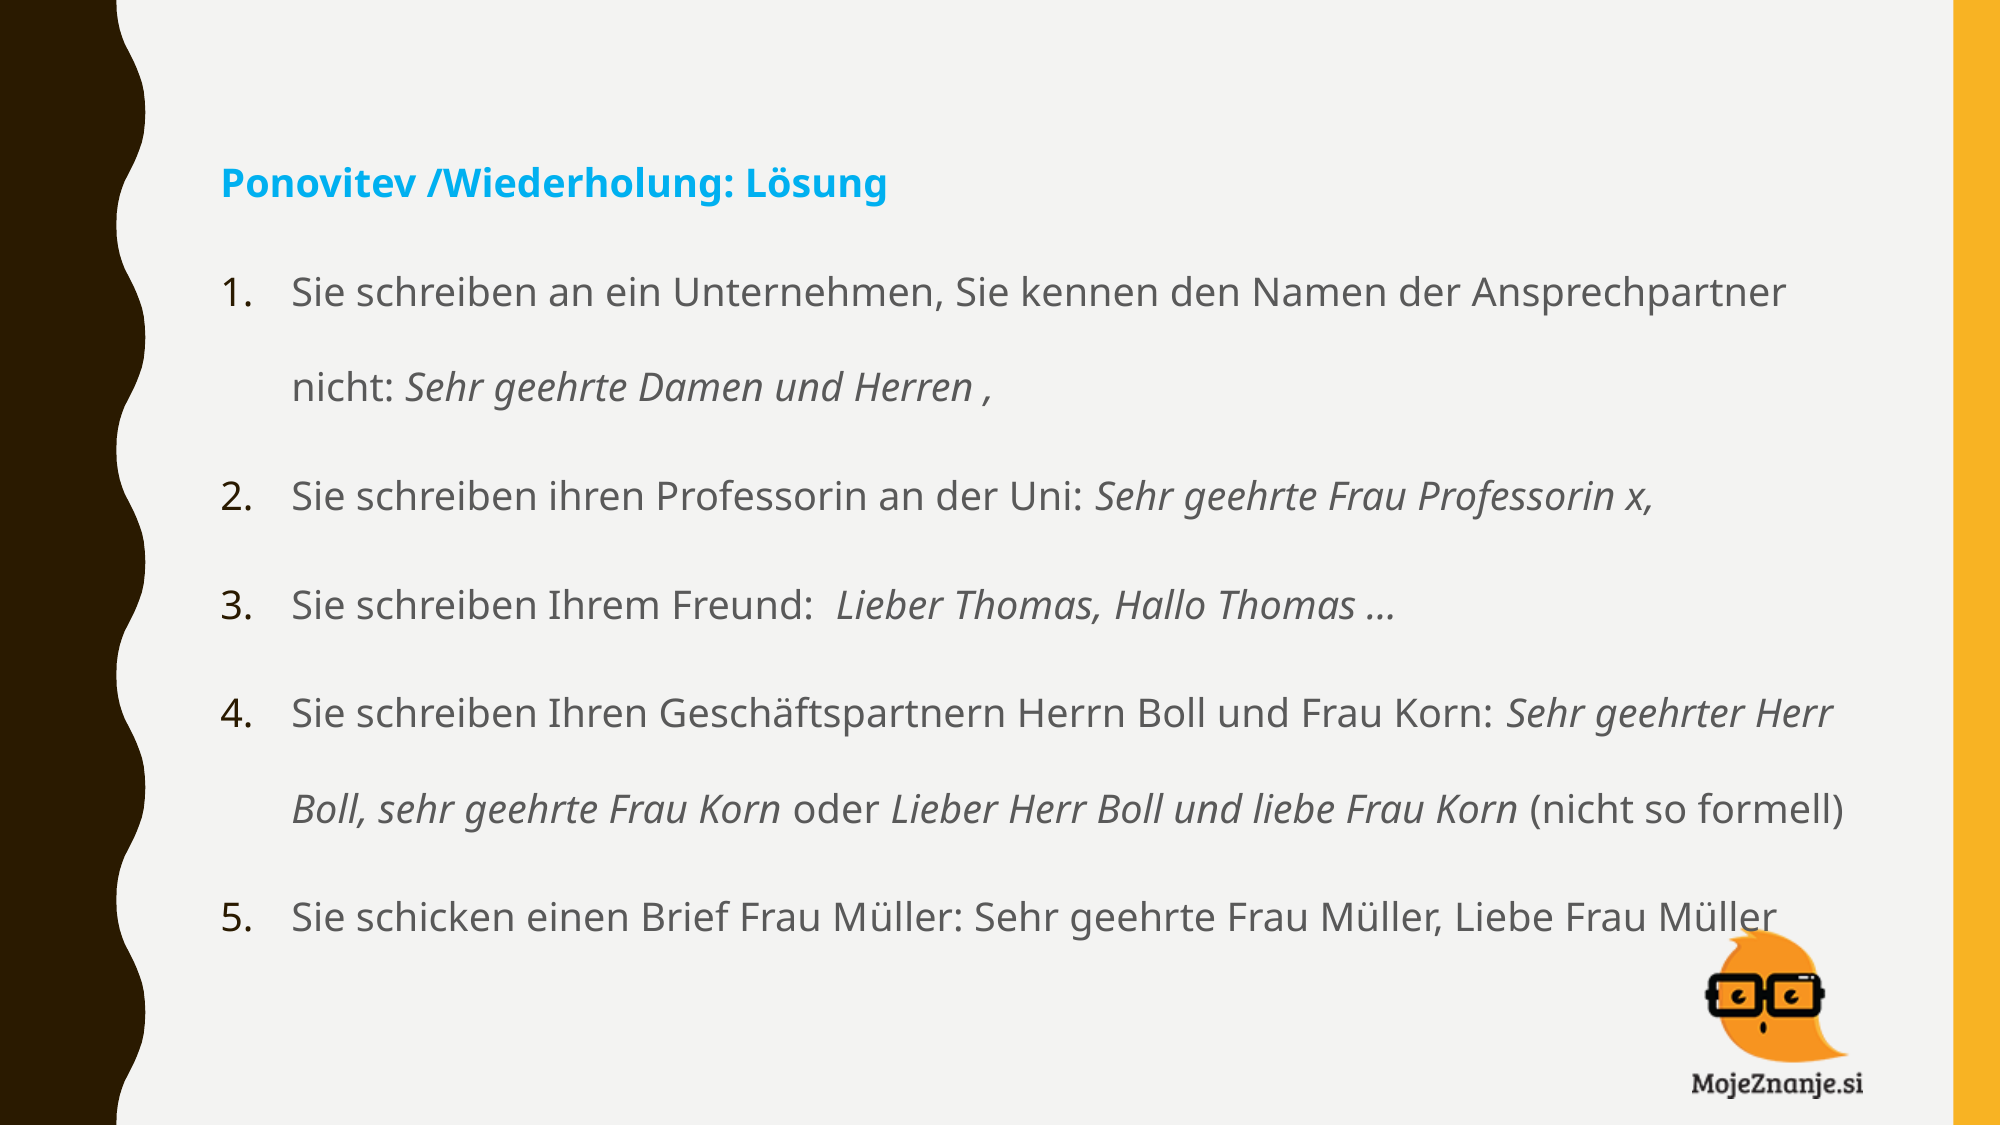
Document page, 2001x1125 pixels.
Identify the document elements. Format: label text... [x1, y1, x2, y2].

list Ponovitev /Wiederholung: Lösung Sie schreiben an ein Unternehmen, Sie kennen den Namen der Ansprechpartner nicht: Sehr geehrte Damen und Herren , Sie schreiben ihren Professorin an der Uni: Sehr geehrte Frau Professorin x, Sie schreiben Ihrem Freund: Lieber Thomas, Hallo Thomas … Sie schreiben Ihren Geschäftspartnern Herrn Boll und Frau Korn: Sehr geehrter Herr Boll, sehr geehrte Frau Korn oder Lieber Herr Boll und liebe Frau Korn (nicht so formell) Sie schicken einen Brief Frau Müller: Sehr geehrte Frau Müller, Liebe Frau Müller [205, 102, 1875, 965]
picture [1692, 965, 1863, 1099]
